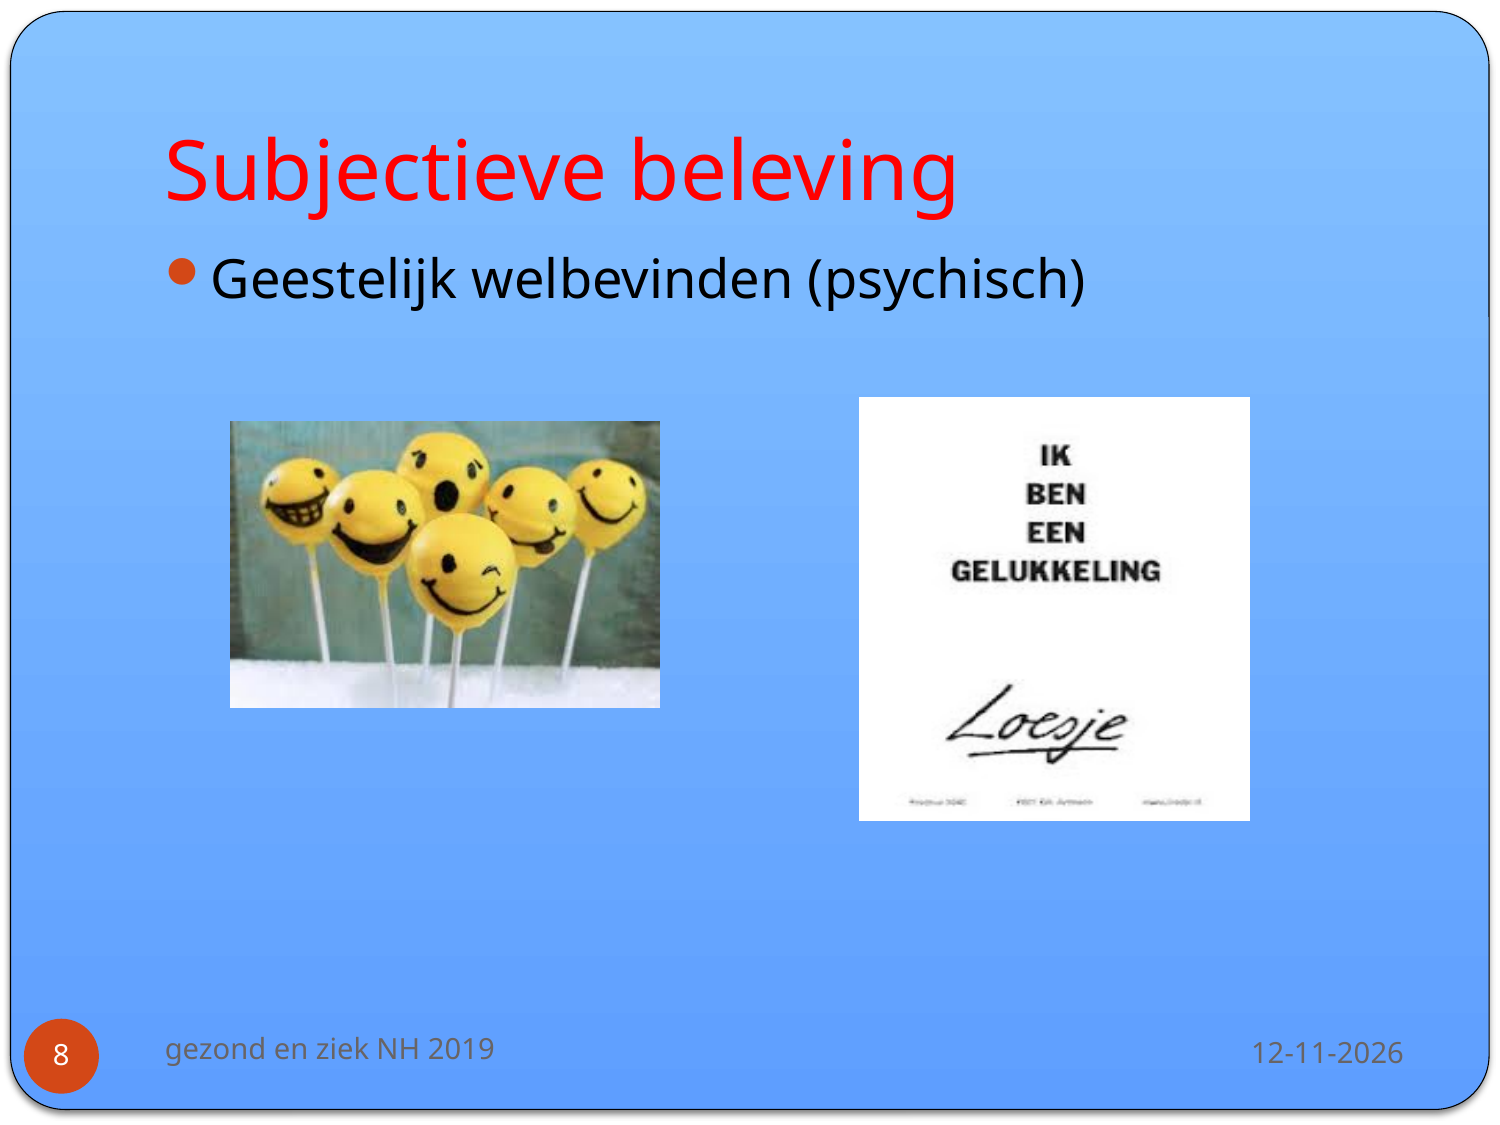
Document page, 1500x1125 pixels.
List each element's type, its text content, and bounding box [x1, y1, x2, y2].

slide_number 8 [23, 1018, 99, 1094]
title Subjectieve beleving [150, 45, 1425, 233]
picture [859, 396, 1250, 822]
footer gezond en ziek NH 2019 [150, 1012, 800, 1088]
picture [229, 420, 661, 708]
list Geestelijk welbevinden (psychisch) [150, 237, 1425, 988]
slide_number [1012, 1015, 1419, 1094]
